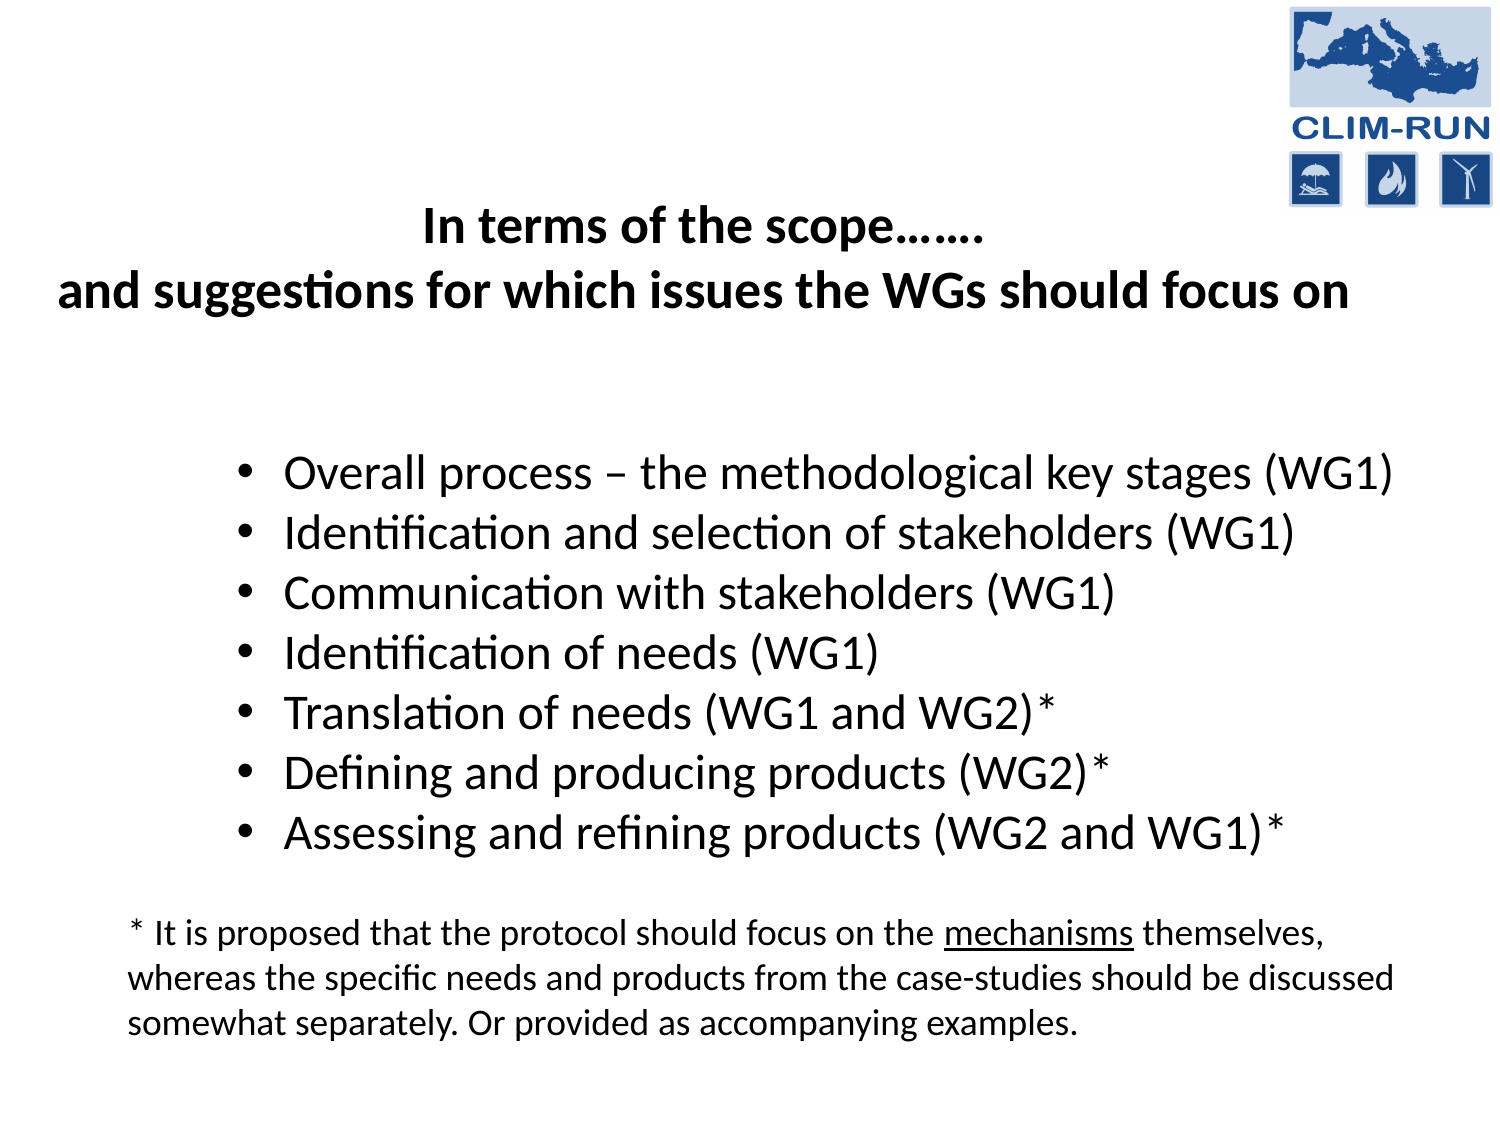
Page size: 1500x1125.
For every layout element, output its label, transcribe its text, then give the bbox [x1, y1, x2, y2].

text_box Overall process – the methodological key stages (WG1) Identification and selection of stakeholders (WG1) Communication with stakeholders (WG1) Identification of needs (WG1) Translation of needs (WG1 and WG2)* Defining and producing products (WG2)* Assessing and refining products (WG2 and WG1)* [221, 432, 1410, 868]
text_box * It is proposed that the protocol should focus on the mechanisms themselves, whereas the specific needs and products from the case-studies should be discussed somewhat separately. Or provided as accompanying examples. [112, 900, 1450, 1051]
title In terms of the scope……. and suggestions for which issues the WGs should focus on [29, 160, 1380, 349]
picture [1281, 0, 1500, 216]
